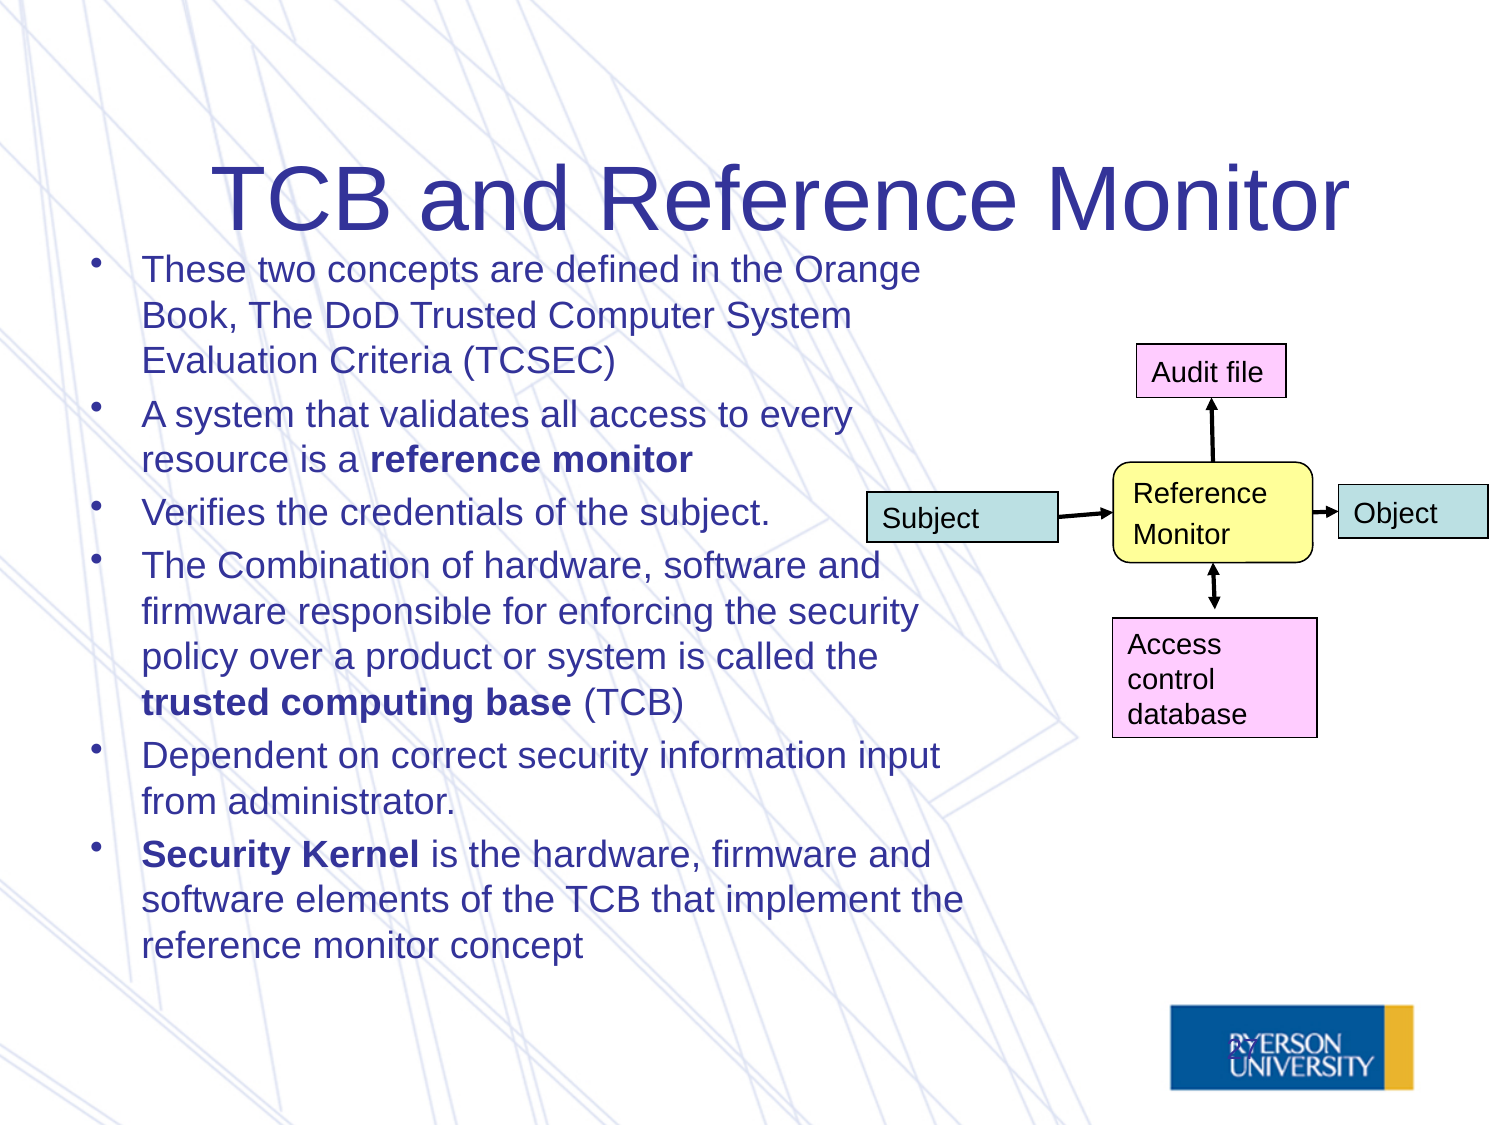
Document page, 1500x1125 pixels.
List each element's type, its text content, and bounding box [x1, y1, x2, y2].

text_box Subject [867, 492, 1059, 542]
text_box Reference Monitor [1113, 462, 1313, 563]
title TCB and Reference Monitor [112, 99, 1451, 288]
picture [0, 0, 1500, 1125]
list These two concepts are defined in the Orange Book, The DoD Trusted Computer System Evaluation Criteria (TCSEC) A system that validates all access to every resource is a reference monitor Verifies the credentials of the subject. The Combination of hardware, software and firmware responsible for enforcing the security policy over a product or system is called the trusted computing base (TCB) Dependent on correct security information input from administrator. Security Kernel is the hardware, firmware and software elements of the TCB that implement the reference monitor concept [74, 237, 1011, 981]
text_box Access control database [1112, 617, 1318, 738]
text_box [1057, 512, 1114, 518]
slide_number 27 [1198, 1022, 1275, 1102]
text_box Object [1338, 484, 1489, 539]
text_box Audit file [1136, 343, 1287, 398]
